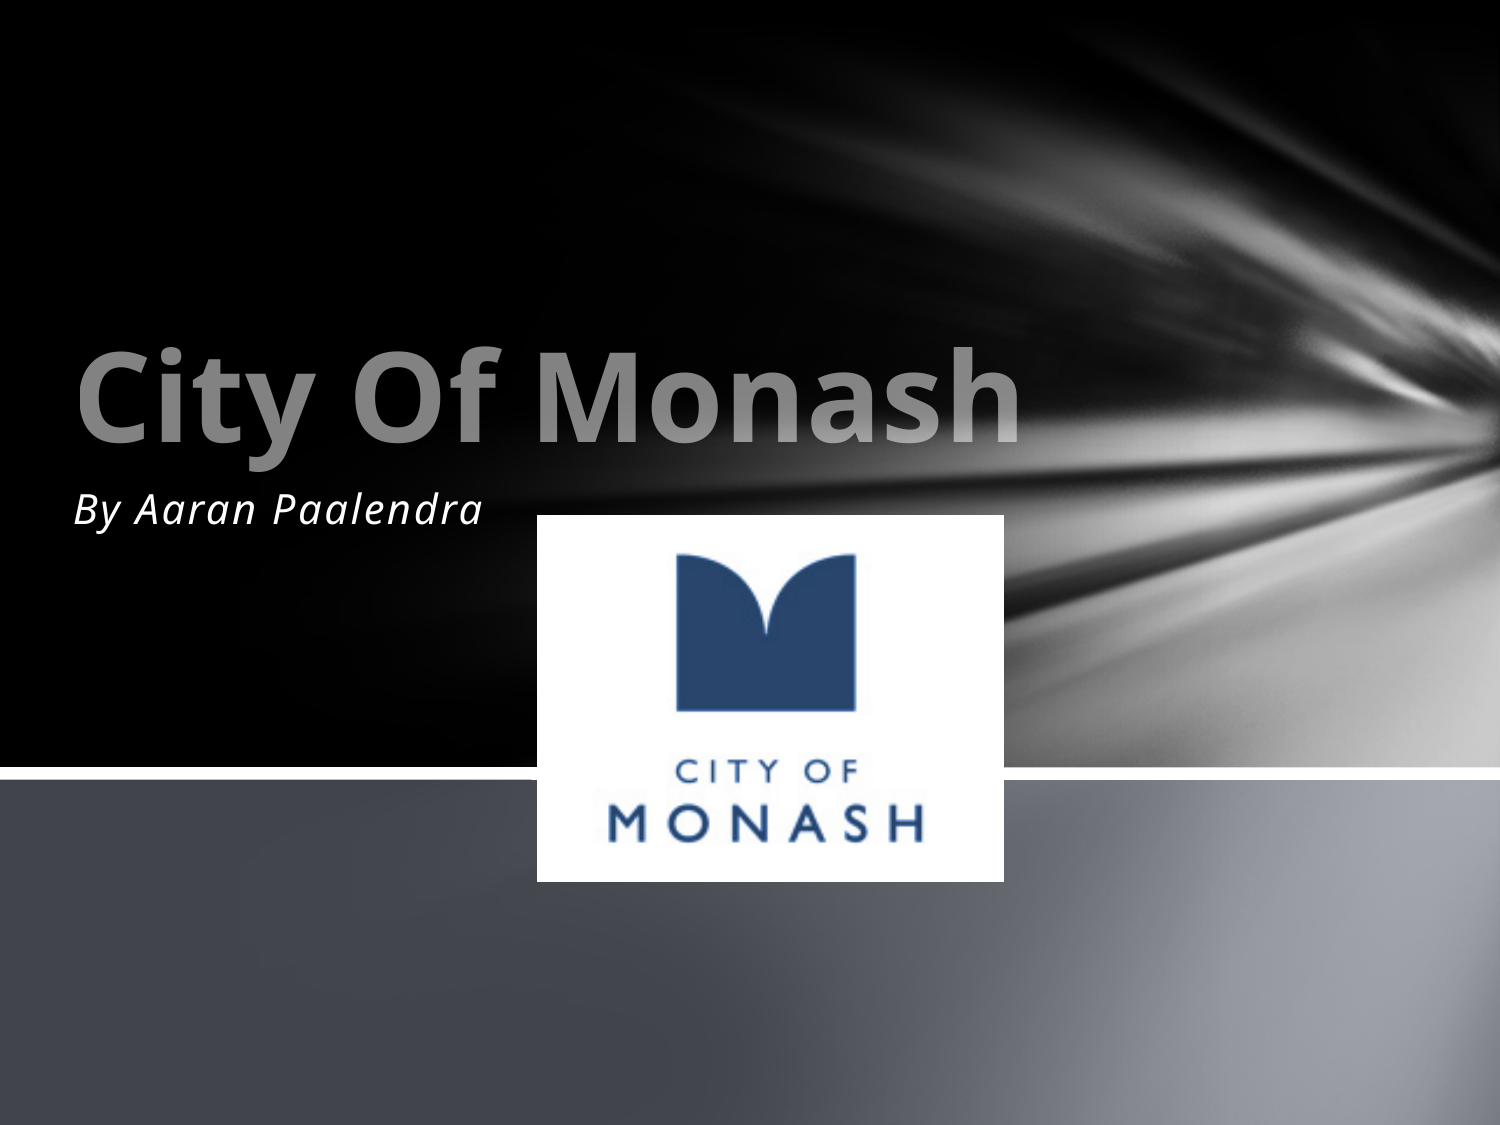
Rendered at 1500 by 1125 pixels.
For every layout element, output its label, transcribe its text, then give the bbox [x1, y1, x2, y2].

title City Of Monash [57, 75, 1318, 475]
picture [537, 514, 1004, 882]
subtitle By Aaran Paalendra [57, 475, 808, 700]
